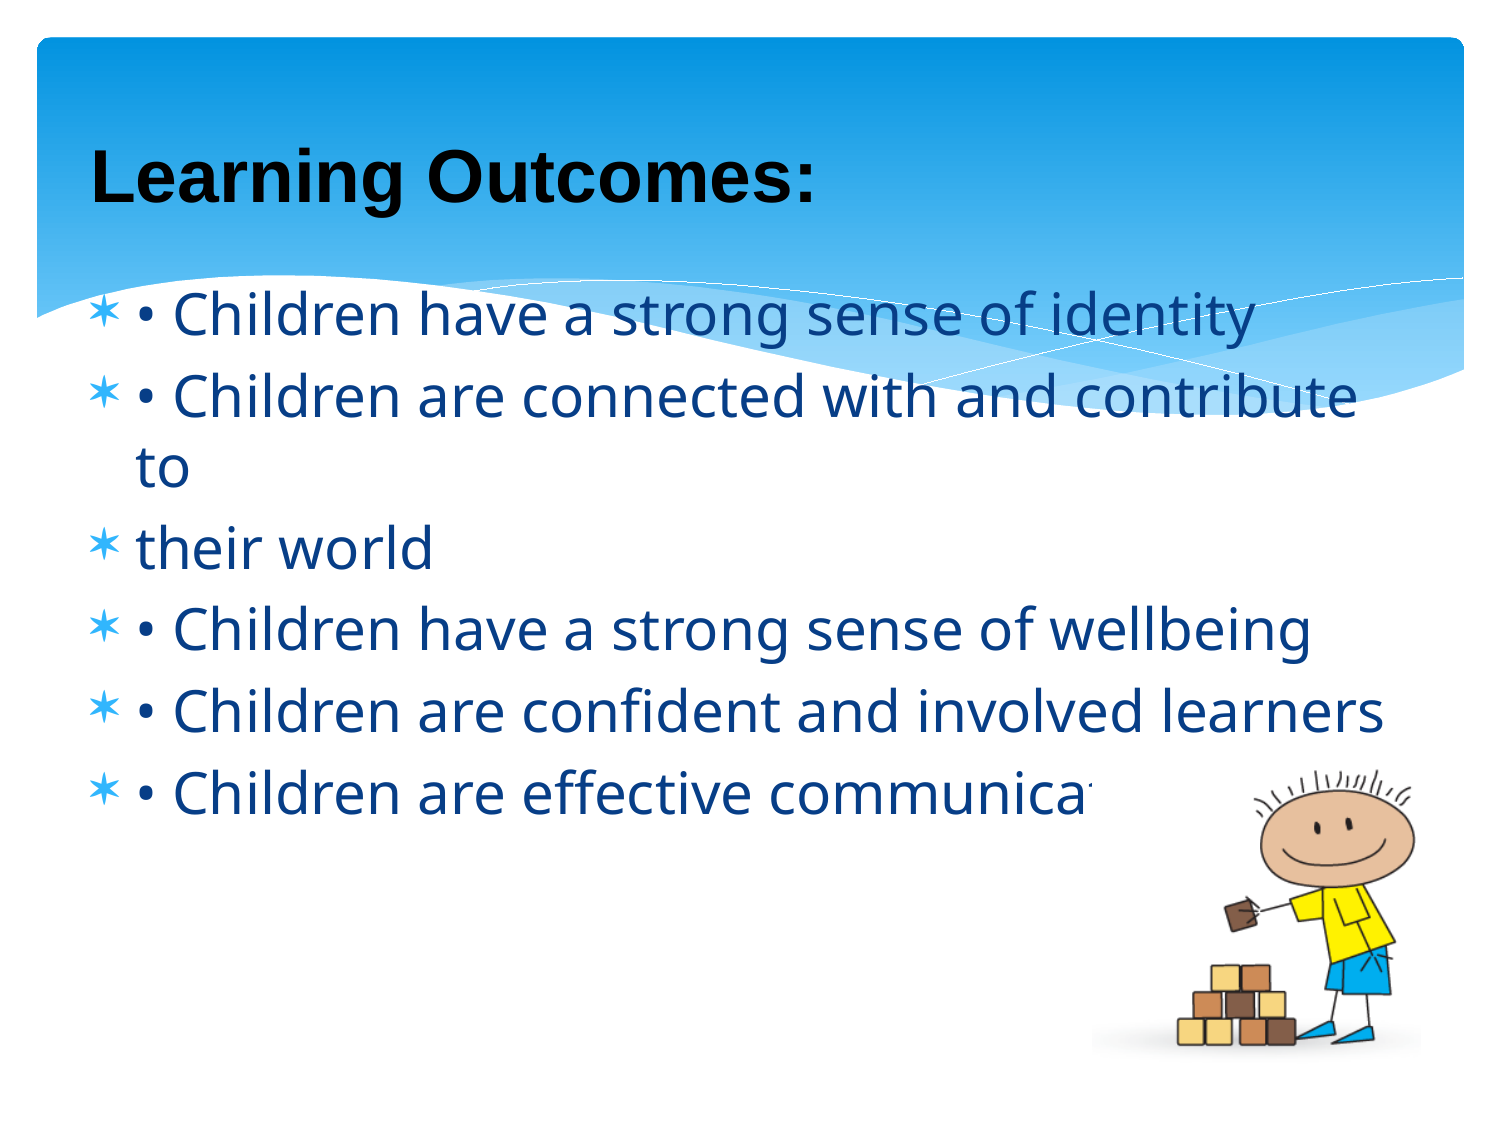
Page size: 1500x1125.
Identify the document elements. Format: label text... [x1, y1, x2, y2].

picture [1092, 762, 1421, 1070]
list • Children have a strong sense of identity • Children are connected with and contribute to their world • Children have a strong sense of wellbeing • Children are confident and involved learners • Children are effective communicators. [75, 262, 1425, 931]
title Learning Outcomes: [75, 14, 1425, 233]
